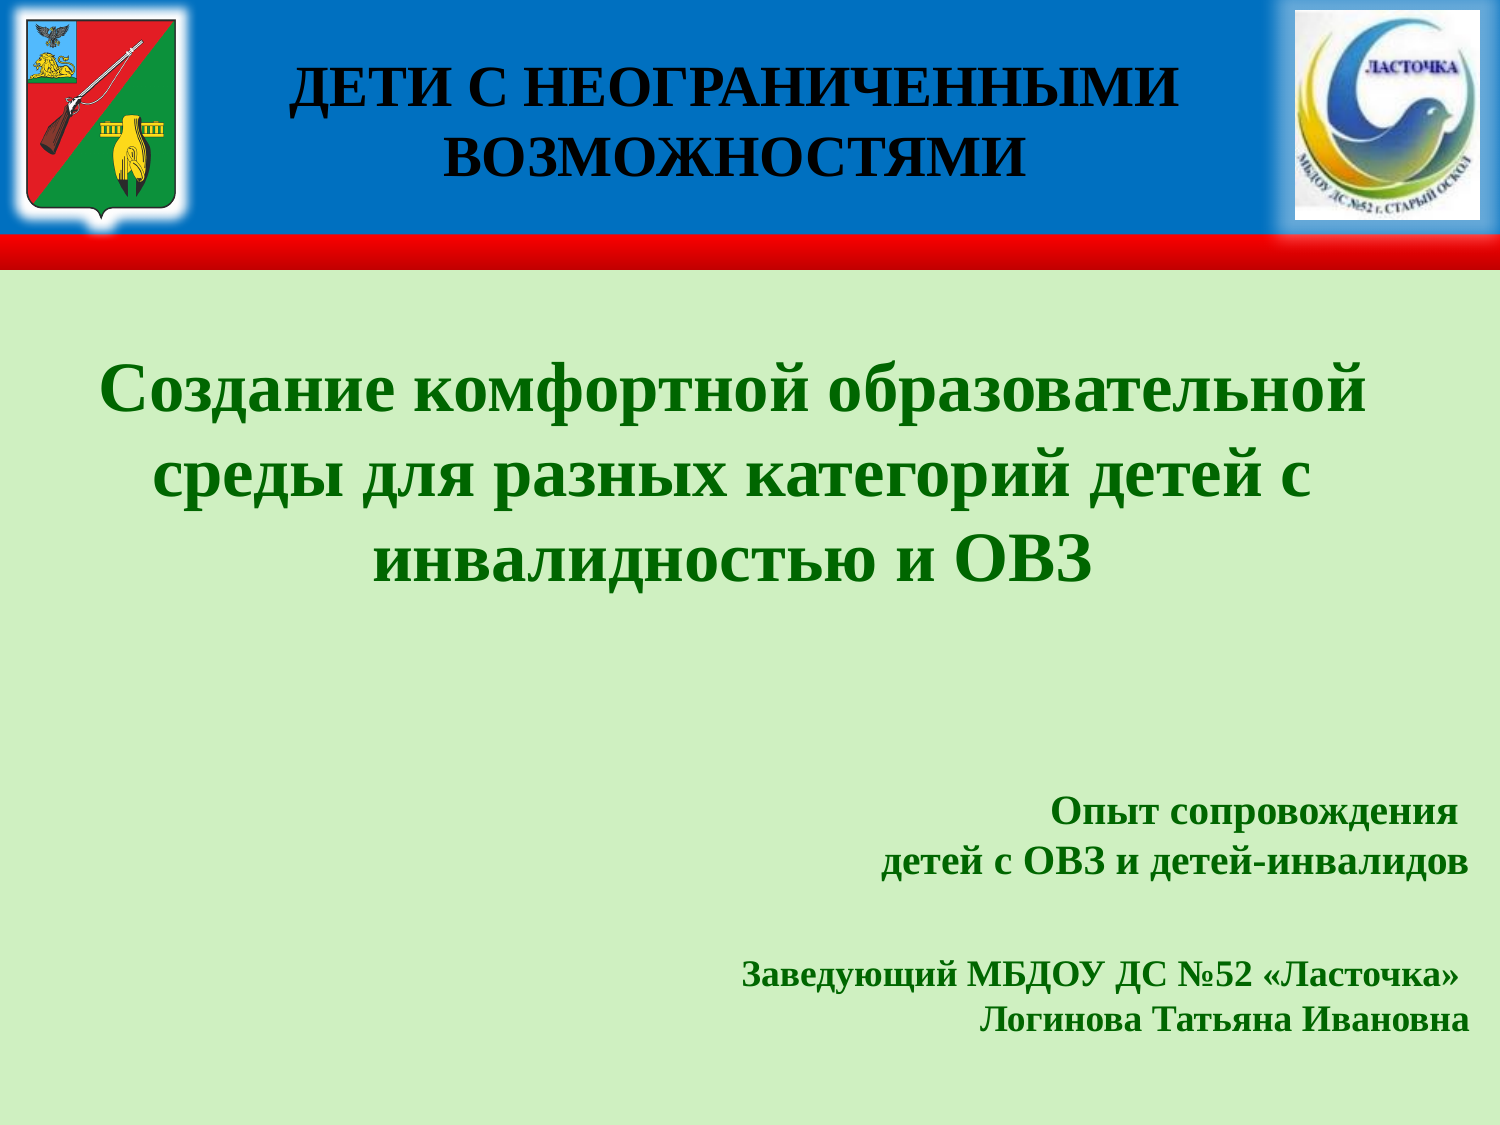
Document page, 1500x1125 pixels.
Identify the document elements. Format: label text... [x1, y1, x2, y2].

text_box Заведующий МБДОУ ДС №52 «Ласточка» Логинова Татьяна Ивановна [0, 941, 1485, 1046]
picture [1294, 10, 1480, 220]
text_box Создание комфортной образовательной среды для разных категорий детей с инвалидностью и ОВЗ [29, 333, 1436, 792]
text_box ДЕТИ С НЕОГРАНИЧЕННЫМИ ВОЗМОЖНОСТЯМИ [181, 41, 1266, 196]
text_box Опыт сопровождения детей с ОВЗ и детей-инвалидов [391, 775, 1484, 941]
picture [25, 19, 176, 220]
